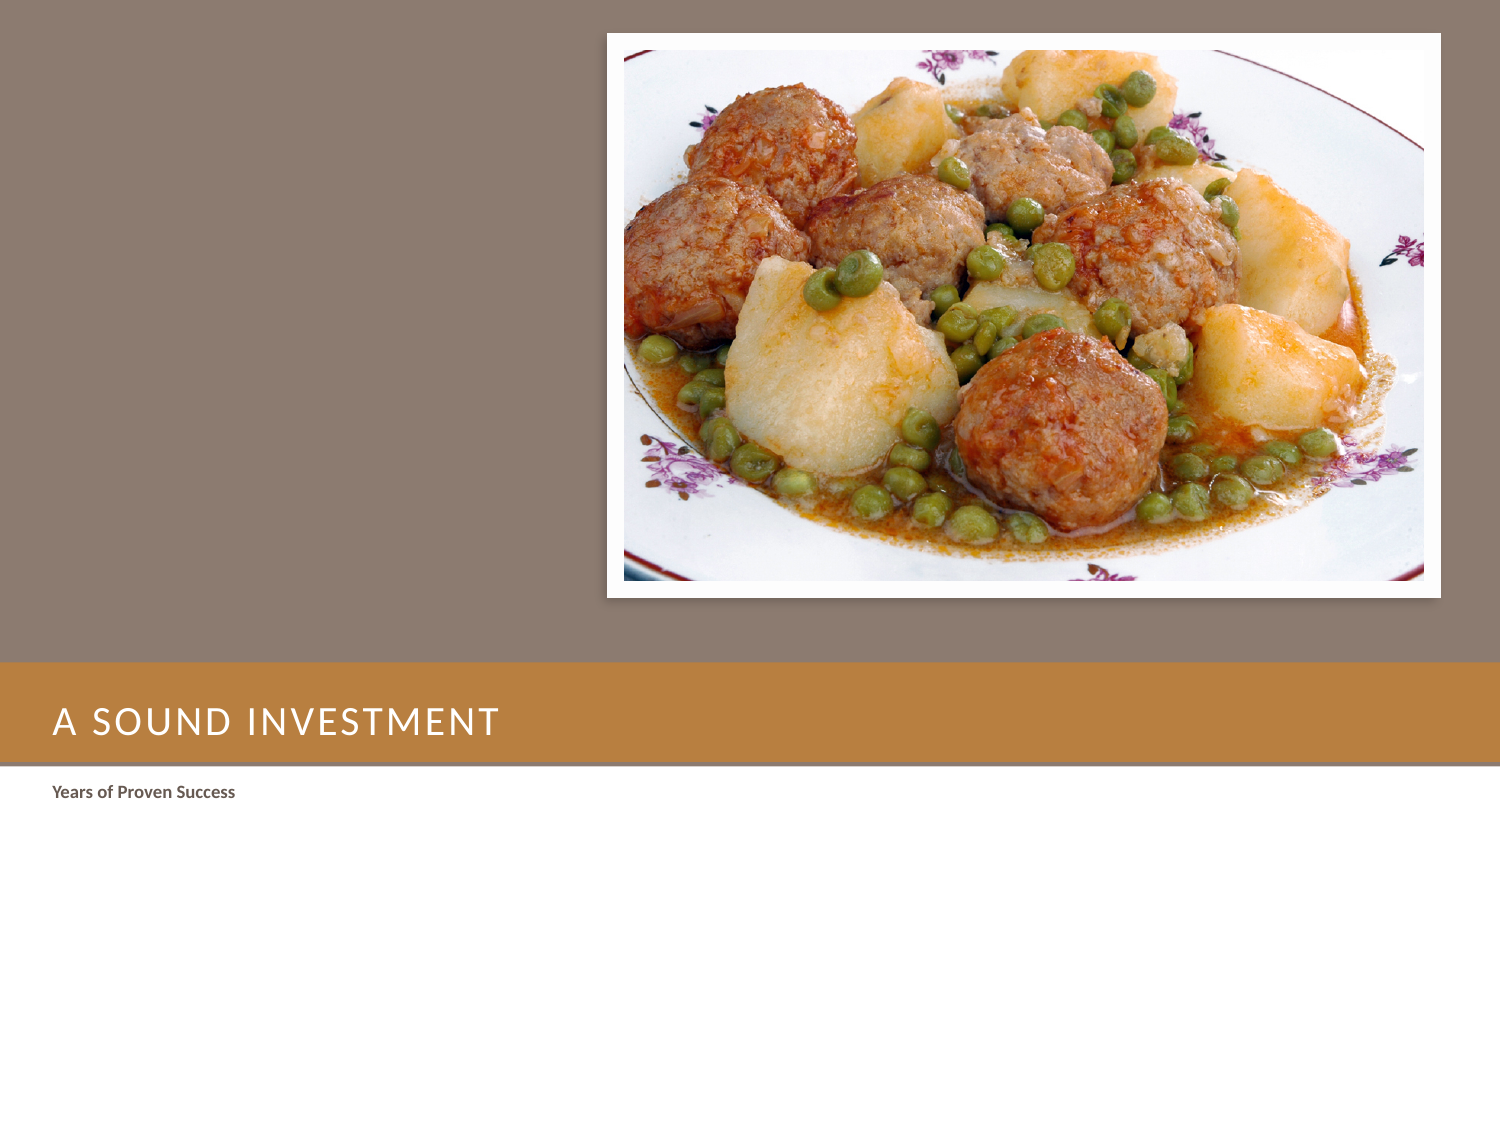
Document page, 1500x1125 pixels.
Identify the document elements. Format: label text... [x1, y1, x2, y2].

subtitle Years of Proven Success [37, 772, 1175, 810]
title A sound investment [37, 675, 1225, 763]
picture [623, 49, 1425, 582]
